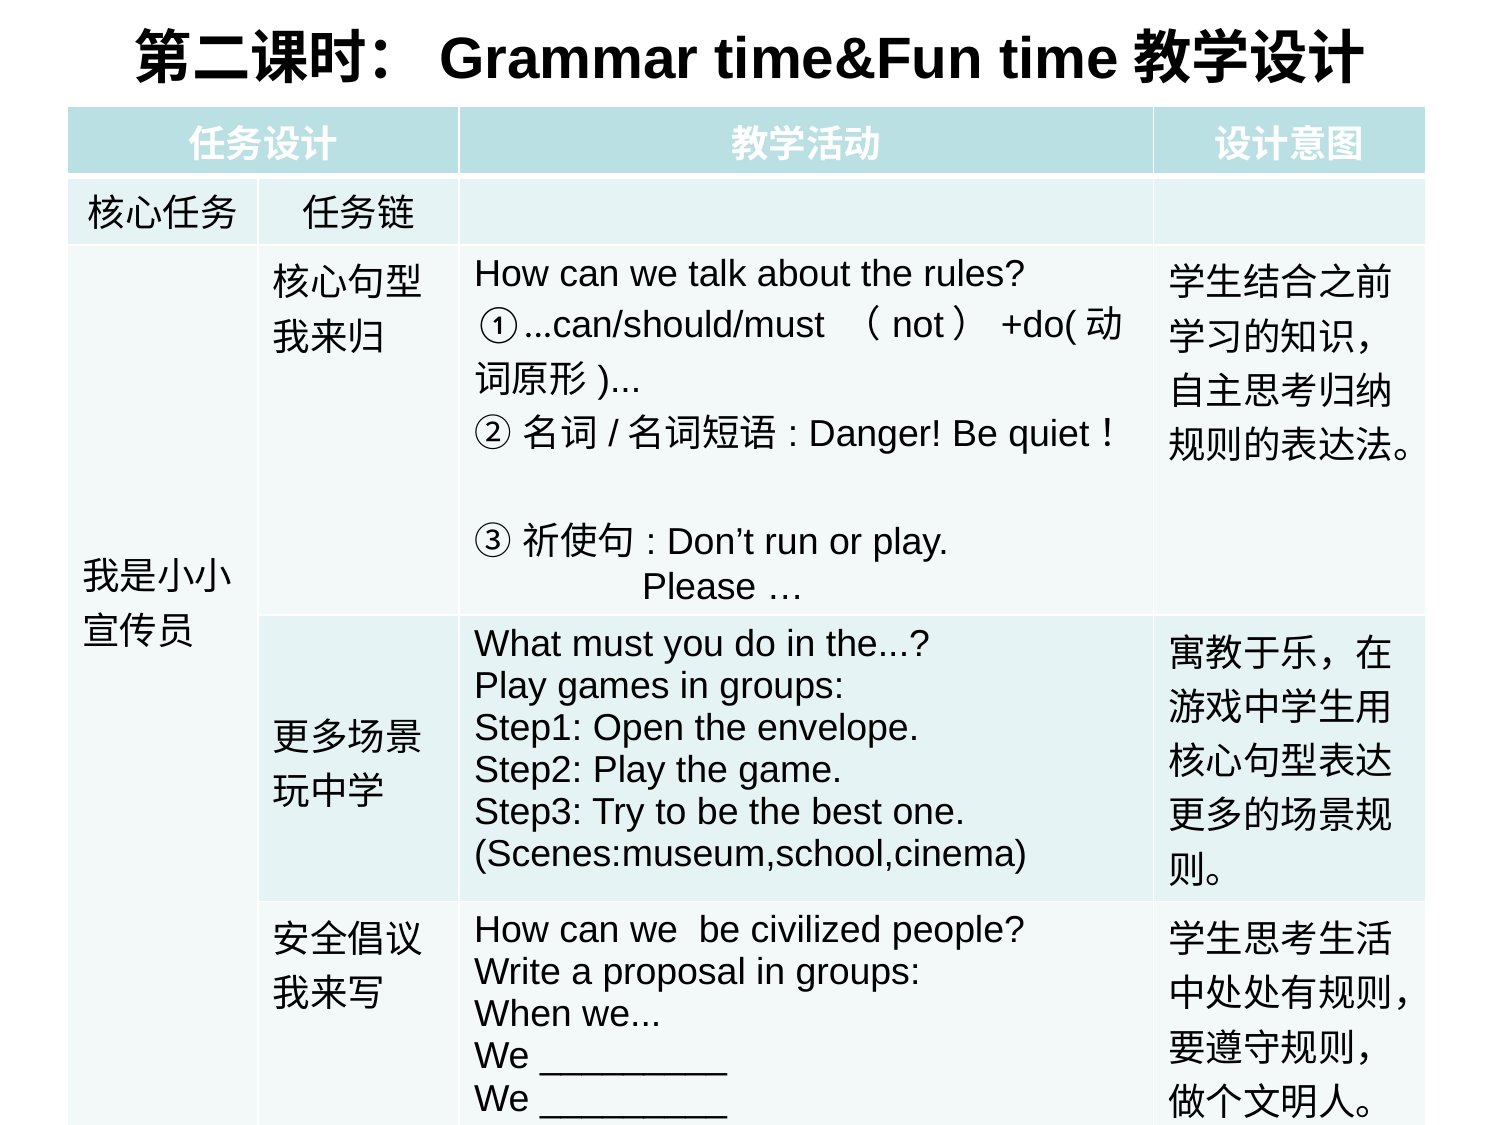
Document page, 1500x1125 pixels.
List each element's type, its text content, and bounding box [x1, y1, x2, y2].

table_cell [1154, 179, 1425, 244]
table_cell 学生思考生活中处处有规则，要遵守规则，做个文明人。 [1154, 902, 1425, 1125]
table_cell 核心任务 [68, 179, 257, 244]
table_cell What must you do in the...? Play games in groups: Step1: Open the envelope. Step2: Play the game. Step3: Try to be the best one. (Scenes:museum,school,cinema) [460, 616, 1153, 901]
table_cell How can we talk about the rules? ①...can/should/must （not）+do(动词原形)... ②名词/名词短语: Danger! Be quiet！ ③祈使句: Don’t run or play. Please … [460, 246, 1153, 614]
table_cell 核心句型我来归 [259, 246, 458, 614]
table_cell 寓教于乐，在游戏中学生用核心句型表达更多的场景规则。 [1154, 616, 1425, 901]
table_cell 安全倡议我来写 [259, 902, 458, 1125]
table_header 设计意图 [1154, 107, 1425, 173]
title 第二课时：Grammar time&Fun time教学设计 [31, 0, 1469, 121]
table_cell 学生结合之前学习的知识，自主思考归纳规则的表达法。 [1154, 246, 1425, 614]
table_cell 更多场景玩中学 [259, 616, 458, 901]
table_cell 我是小小宣传员 [68, 246, 257, 1125]
table_cell 任务链 [259, 179, 458, 244]
table_header 教学活动 [460, 107, 1153, 173]
table_cell [460, 179, 1153, 244]
table_header 任务设计 [68, 107, 458, 173]
table_cell How can we be civilized people? Write a proposal in groups: When we... We _________ We _________ [460, 902, 1153, 1125]
